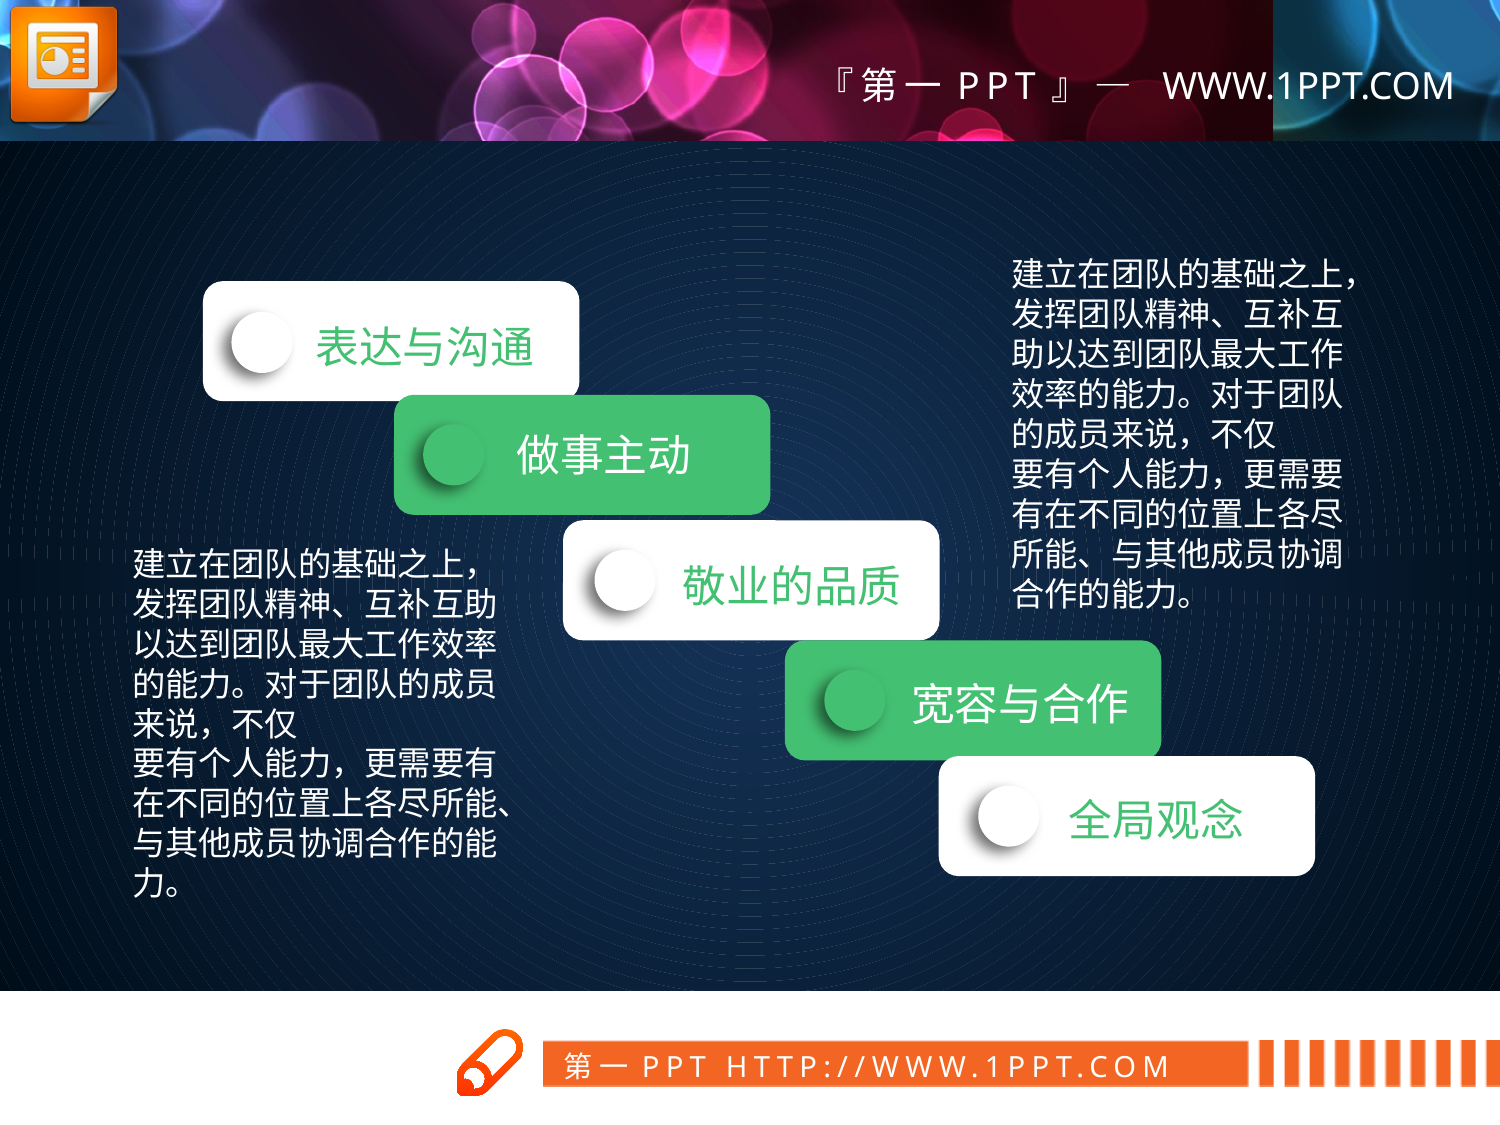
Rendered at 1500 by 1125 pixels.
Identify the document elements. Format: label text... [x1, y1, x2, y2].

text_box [784, 640, 1162, 761]
text_box 建立在团队的基础之上，发挥团队精神、互补互助以达到团队最大工作效率的能力。对于团队的成员来说，不仅 要有个人能力，更需要有在不同的位置上各尽所能、与其他成员协调合作的能力。 [991, 243, 1384, 623]
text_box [202, 280, 580, 402]
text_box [938, 755, 1316, 877]
picture [543, 1040, 1500, 1087]
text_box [562, 520, 940, 641]
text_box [393, 394, 771, 516]
text_box 建立在团队的基础之上，发挥团队精神、互补互助以达到团队最大工作效率的能力。对于团队的成员来说，不仅 要有个人能力，更需要有在不同的位置上各尽所能、与其他成员协调合作的能力。 [112, 532, 526, 913]
picture [0, 0, 1500, 141]
